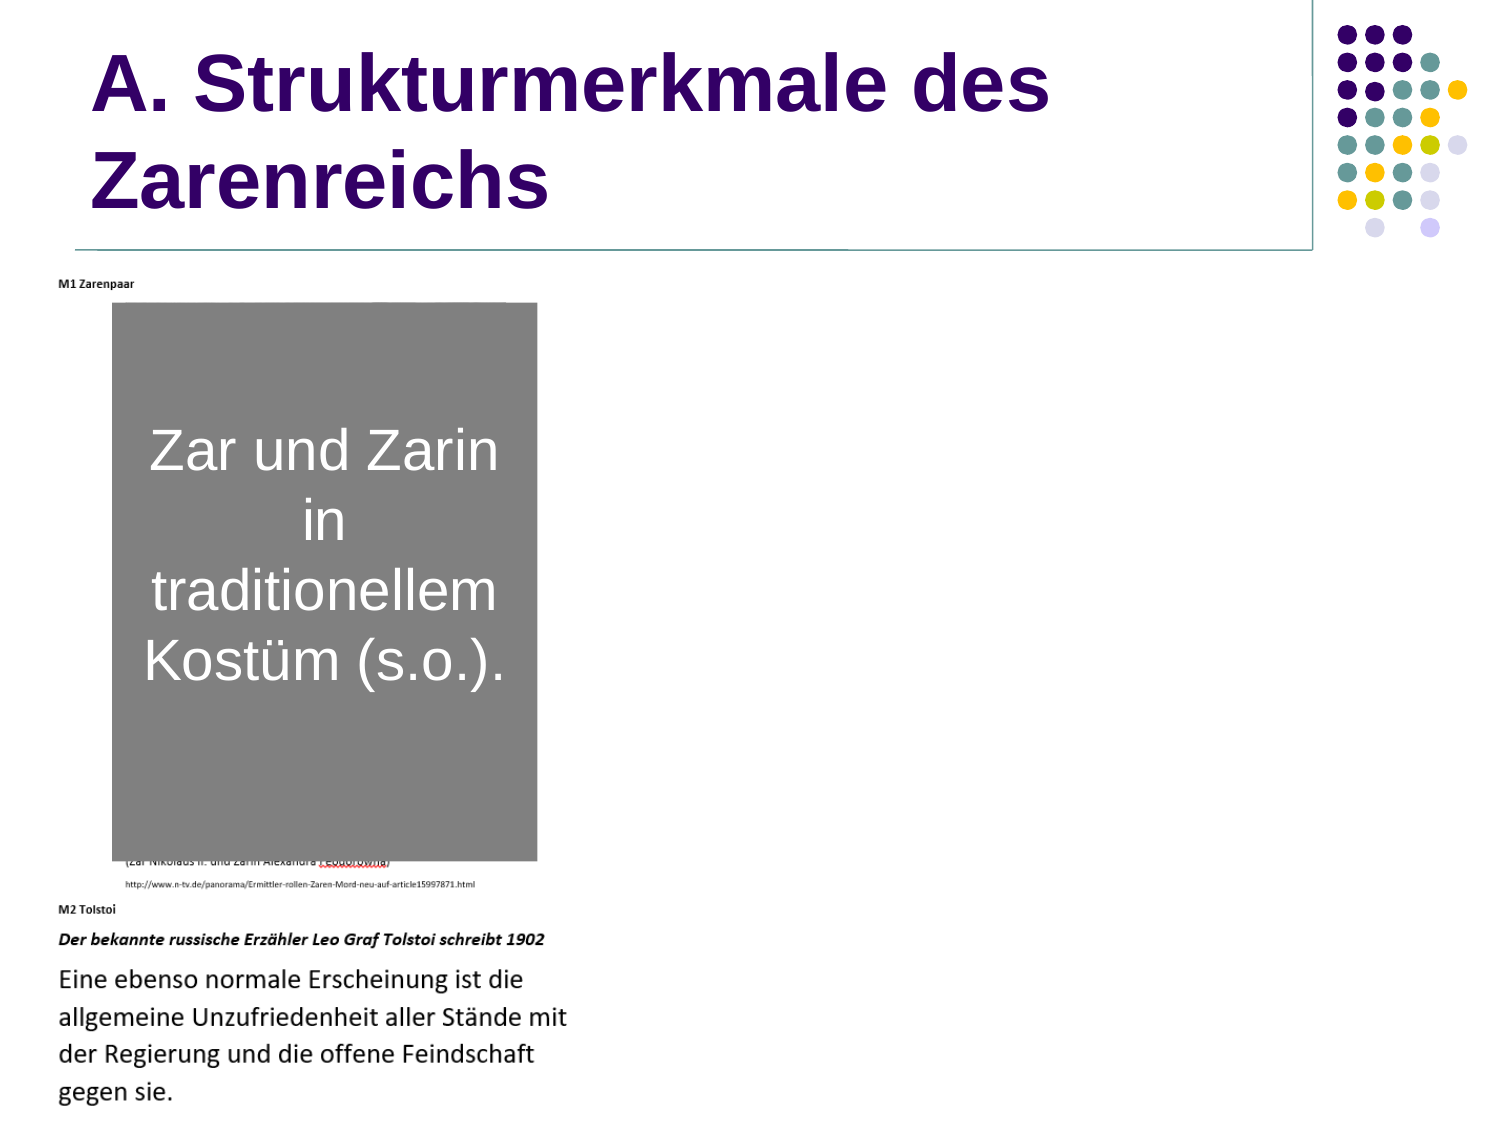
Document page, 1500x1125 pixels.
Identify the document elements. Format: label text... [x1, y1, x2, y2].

picture [29, 266, 608, 1111]
title A. Strukturmerkmale des Zarenreichs [74, 19, 1313, 233]
